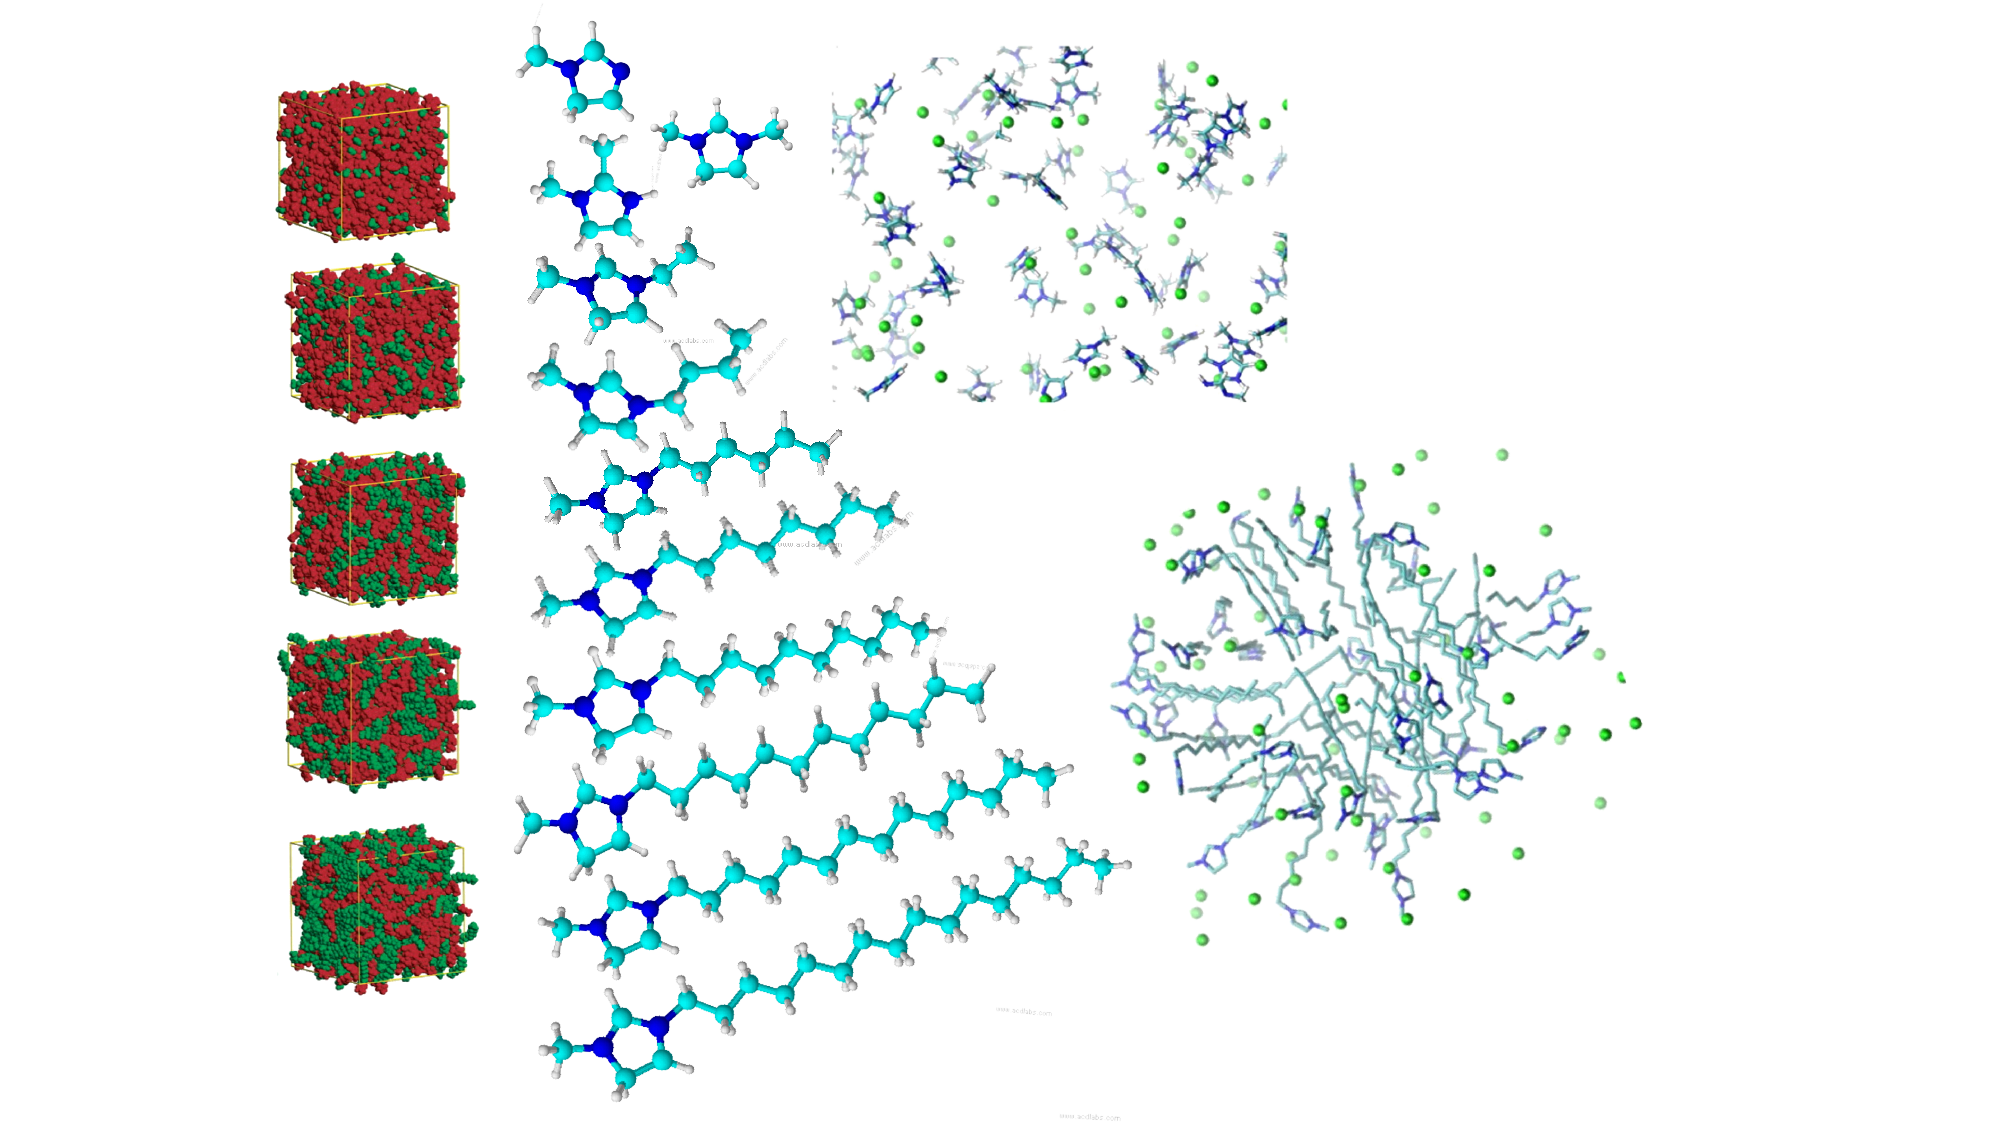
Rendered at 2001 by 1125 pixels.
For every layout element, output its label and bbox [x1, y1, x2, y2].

picture [274, 79, 468, 429]
picture [273, 446, 478, 798]
picture [506, 0, 1716, 1124]
picture [277, 815, 480, 997]
